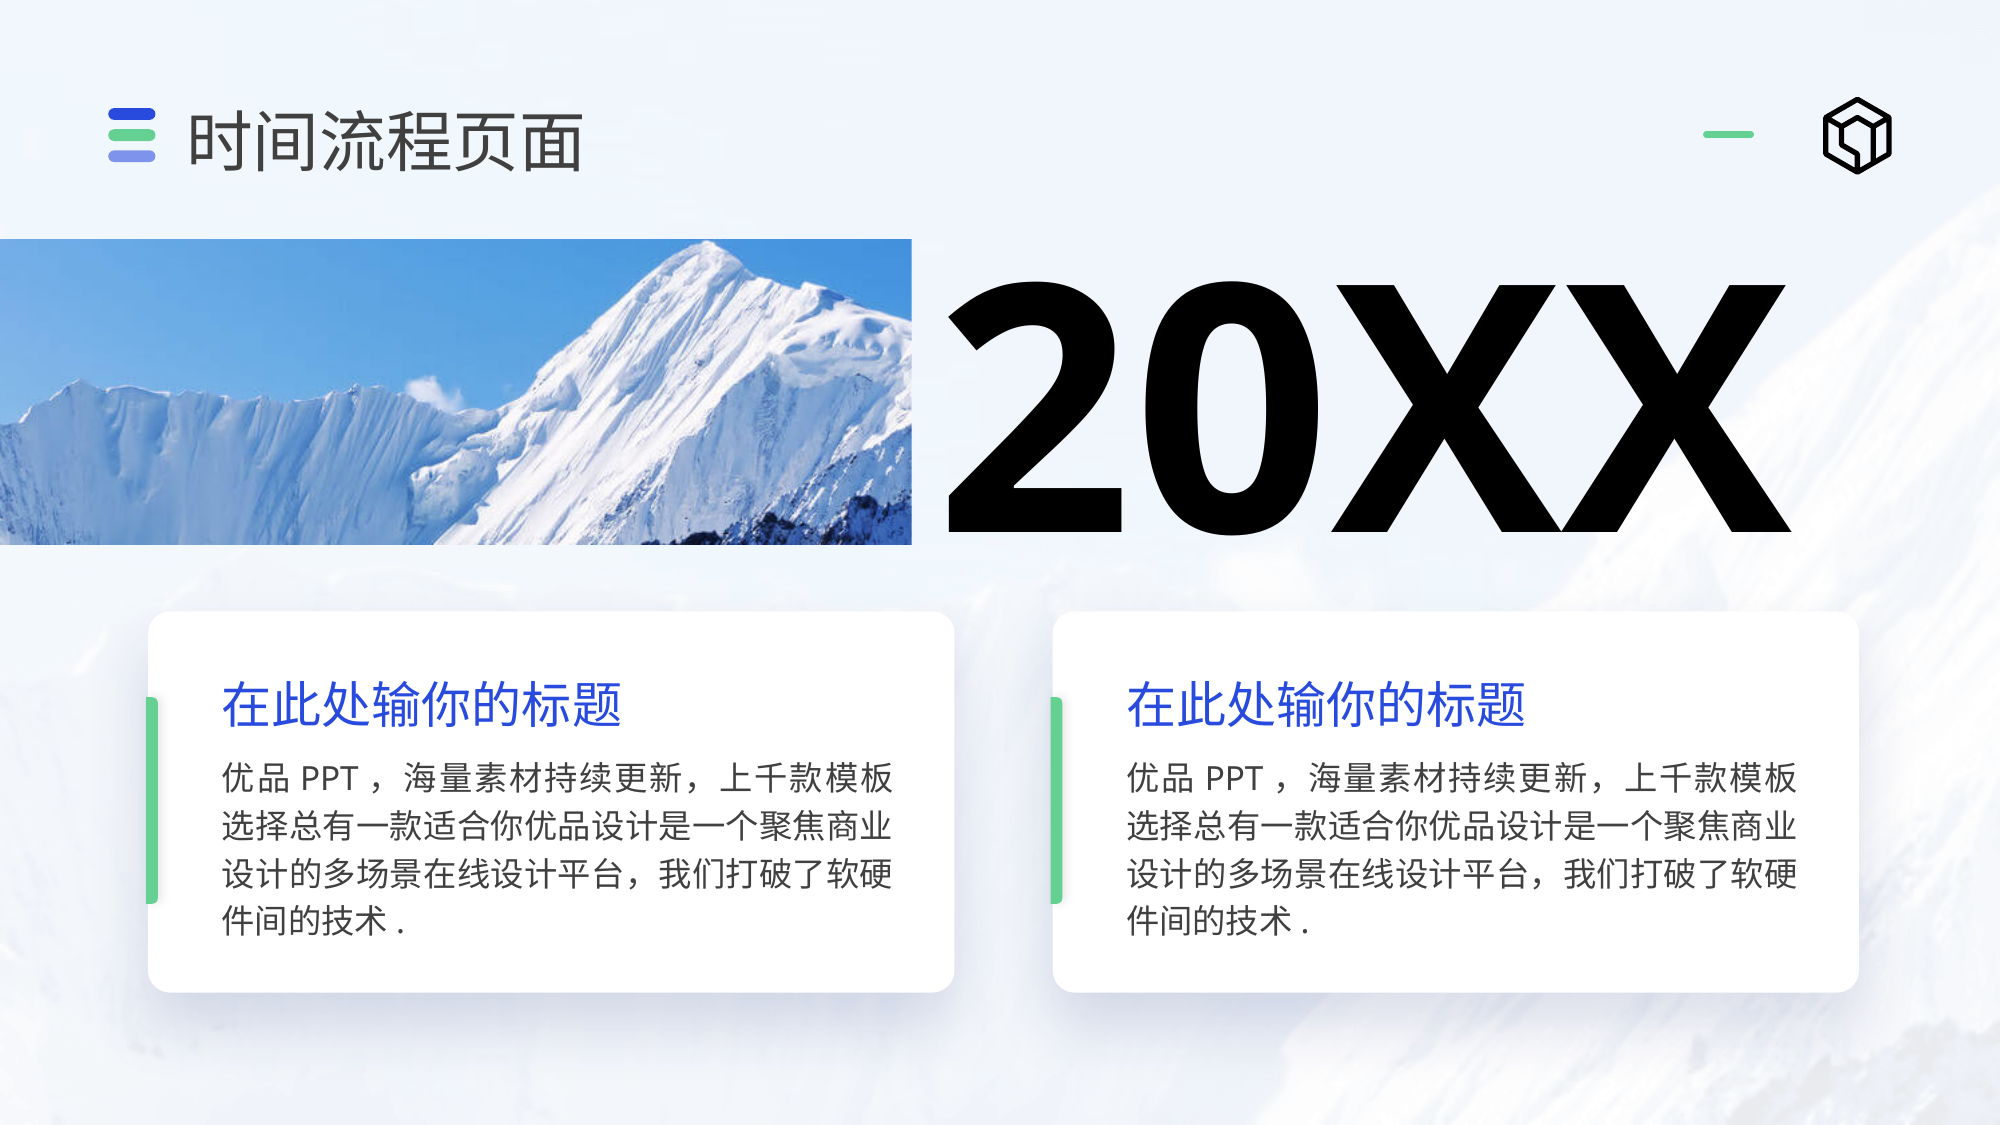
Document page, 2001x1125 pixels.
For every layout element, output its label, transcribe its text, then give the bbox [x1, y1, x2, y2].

picture [0, 239, 912, 545]
text_box 时间流程页面 [171, 92, 1346, 188]
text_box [108, 108, 156, 163]
text_box 20XX [921, 179, 2000, 610]
text_box [0, 0, 2000, 1125]
text_box [1049, 696, 1064, 905]
text_box 优品PPT，海量素材持续更新，上千款模板选择总有一款适合你优品设计是一个聚焦商业设计的多场景在线设计平台，我们打破了软硬件间的技术. [1111, 741, 1814, 948]
picture [1823, 96, 1892, 175]
text_box [1051, 610, 1861, 994]
text_box [147, 610, 956, 994]
text_box 优品PPT，海量素材持续更新，上千款模板选择总有一款适合你优品设计是一个聚焦商业设计的多场景在线设计平台，我们打破了软硬件间的技术. [207, 741, 909, 948]
text_box [145, 696, 159, 905]
text_box 在此处输你的标题 [1111, 653, 1654, 741]
text_box 在此处输你的标题 [207, 653, 750, 741]
